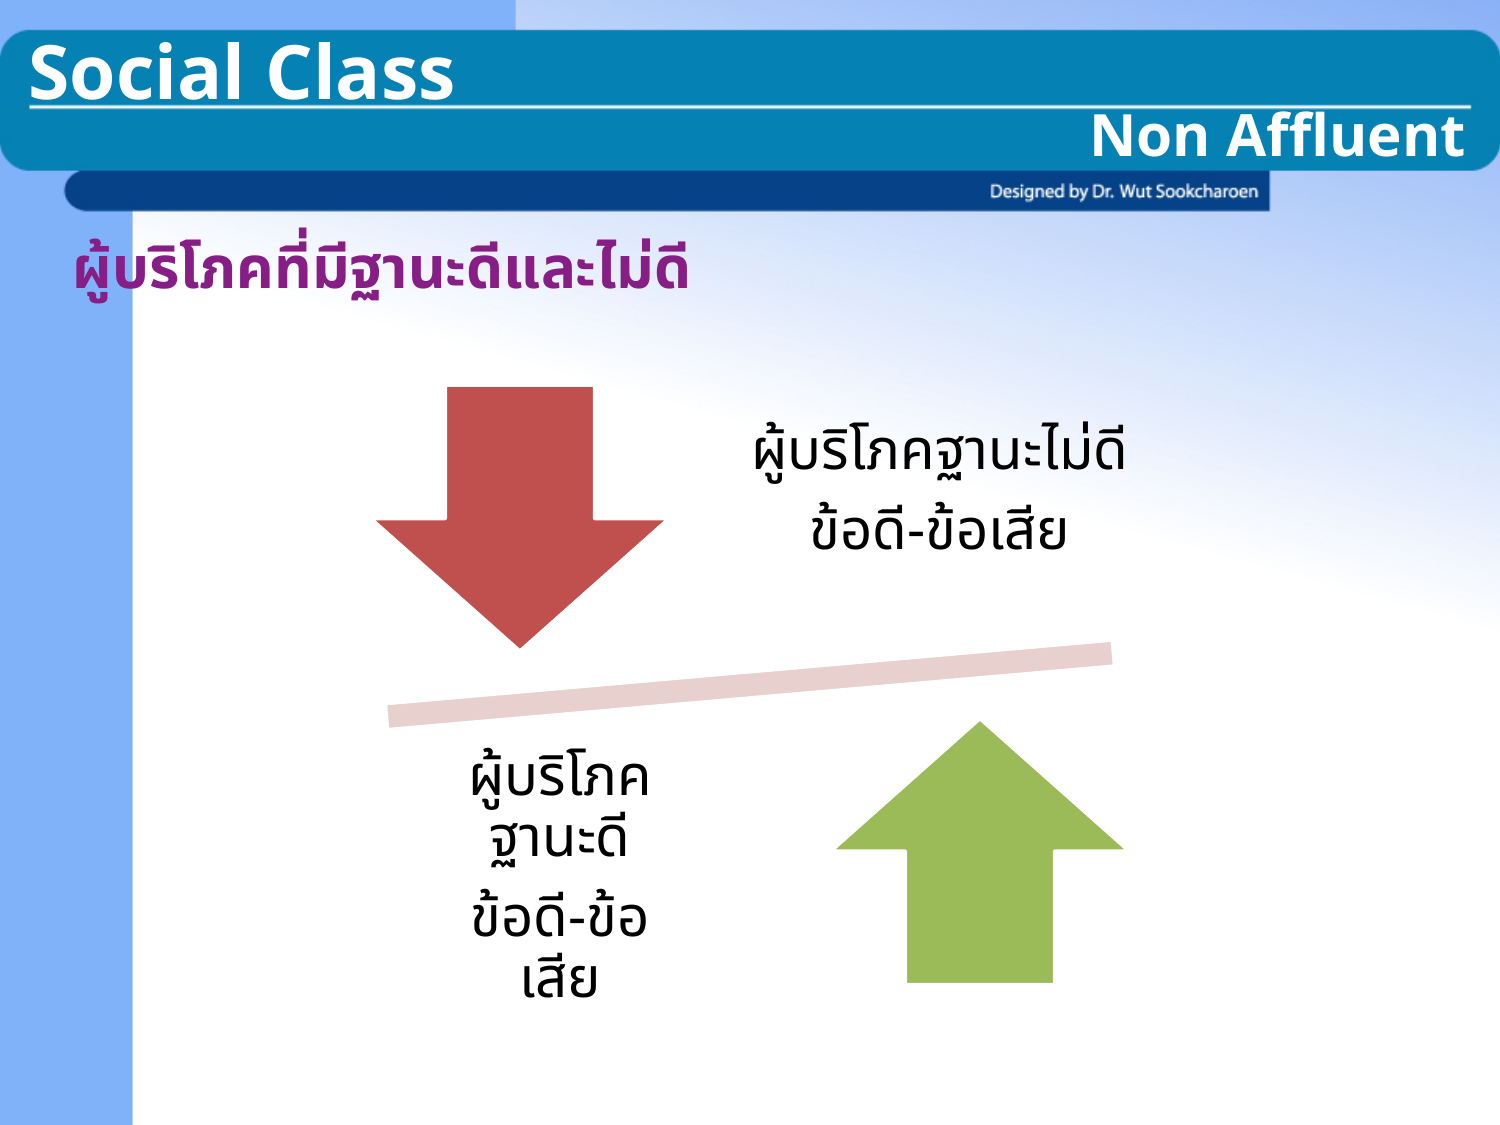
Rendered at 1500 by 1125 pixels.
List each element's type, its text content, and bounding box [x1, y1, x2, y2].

picture [0, 0, 1500, 54]
text_box Non Affluent [37, 108, 1481, 172]
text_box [249, 351, 1251, 1019]
text_box ผู้บริโภคที่มีฐานะดีและไม่ดี [57, 222, 707, 308]
picture [0, 146, 1500, 1125]
text_box Social Class [13, 32, 1475, 107]
